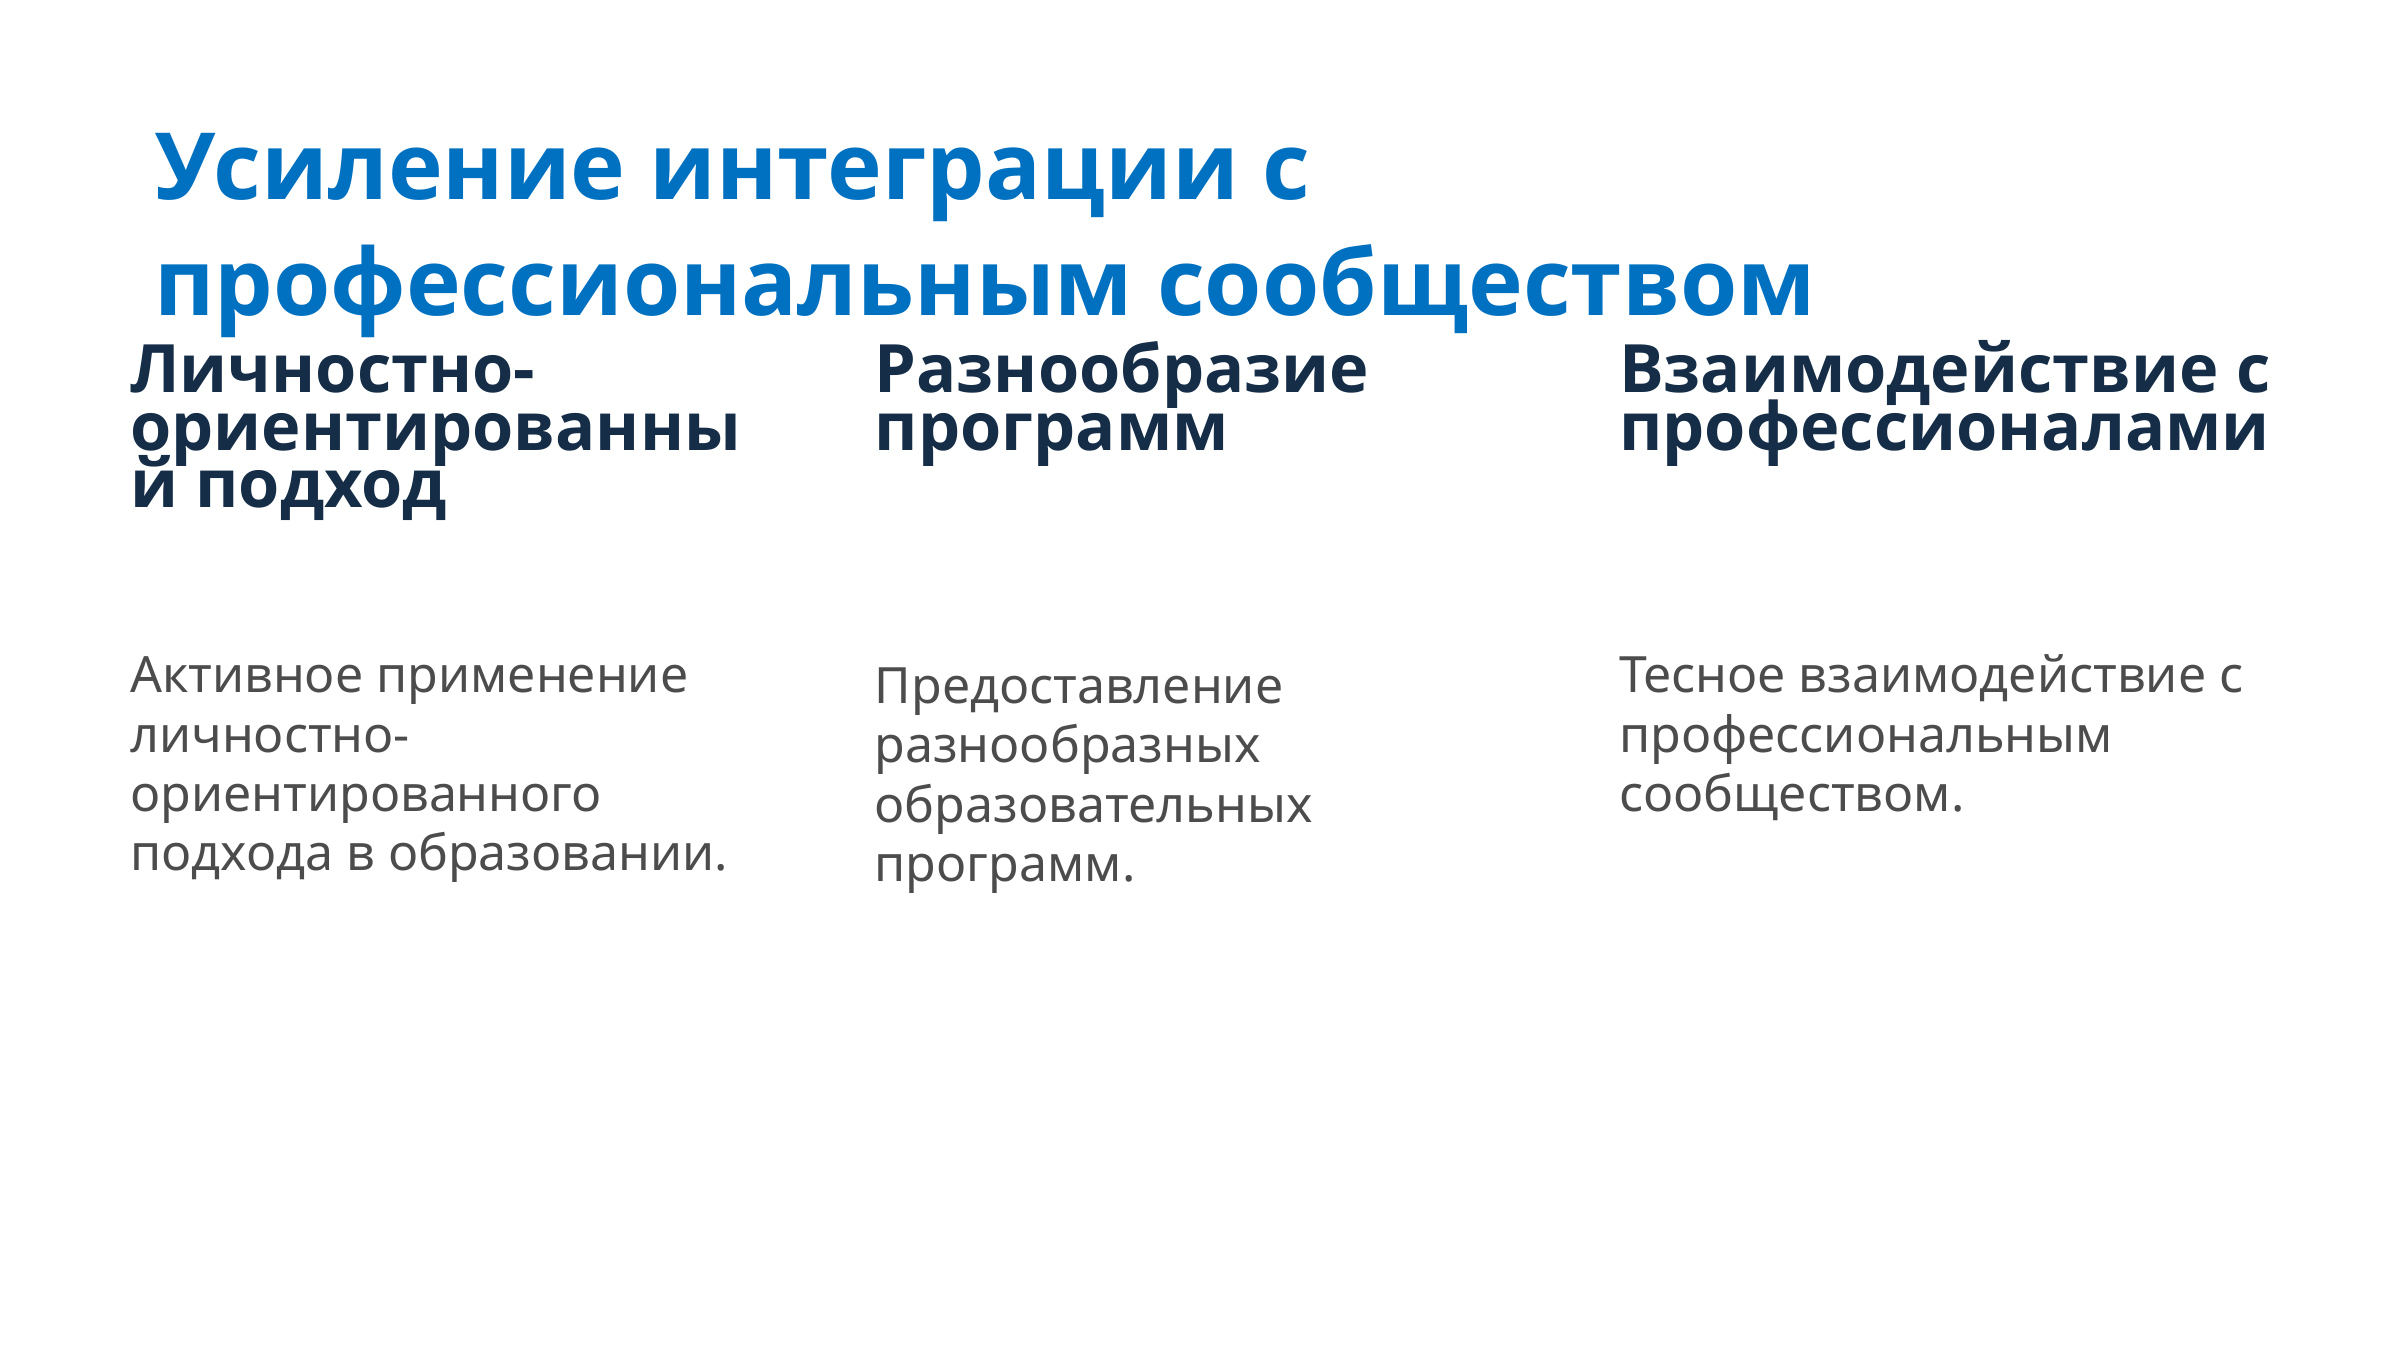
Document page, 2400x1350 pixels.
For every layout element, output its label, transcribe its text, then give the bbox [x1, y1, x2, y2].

text_box Разнообразие программ [874, 348, 1434, 480]
text_box Активное применение личностно-ориентированного подхода в образовании. [130, 643, 783, 915]
text_box Взаимодействие с профессионалами [1619, 349, 2272, 503]
text_box Предоставление разнообразных образовательных программ. [874, 654, 1528, 876]
text_box Тесное взаимодействие с профессиональным сообществом. [1619, 643, 2272, 866]
text_box Личностно-ориентированный подход [130, 349, 783, 503]
text_box Усиление интеграции с профессиональным сообществом [154, 102, 2294, 335]
